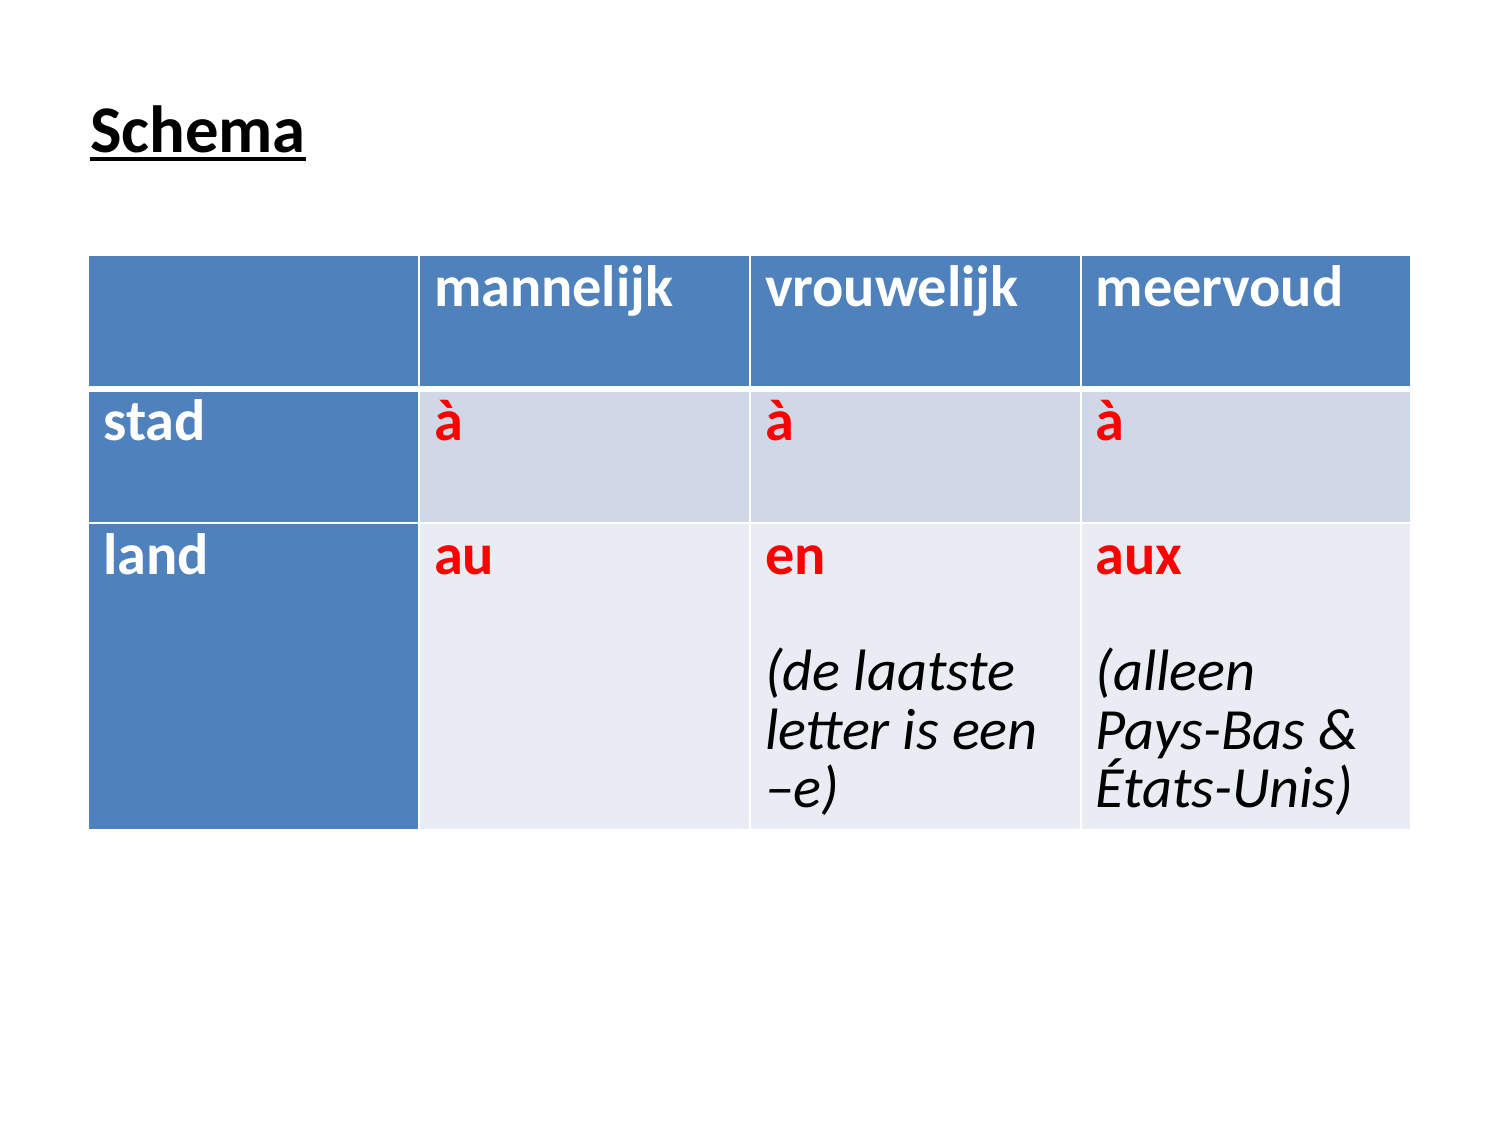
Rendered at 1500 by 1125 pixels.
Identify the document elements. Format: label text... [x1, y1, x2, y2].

list Schema [75, 78, 1425, 1005]
table_cell à [420, 392, 749, 522]
table_header meervoud [1082, 256, 1410, 386]
table_cell à [1082, 392, 1410, 522]
table_header [89, 256, 418, 386]
table_header vrouwelijk [751, 256, 1080, 386]
table_cell au [420, 524, 749, 829]
table_cell à [751, 392, 1080, 522]
table_cell stad [89, 392, 418, 522]
table_cell land [89, 524, 418, 829]
table_header mannelijk [420, 256, 749, 386]
table_cell aux (alleen Pays-Bas & États-Unis) [1082, 524, 1410, 829]
table_cell en (de laatste letter is een –e) [751, 524, 1080, 829]
